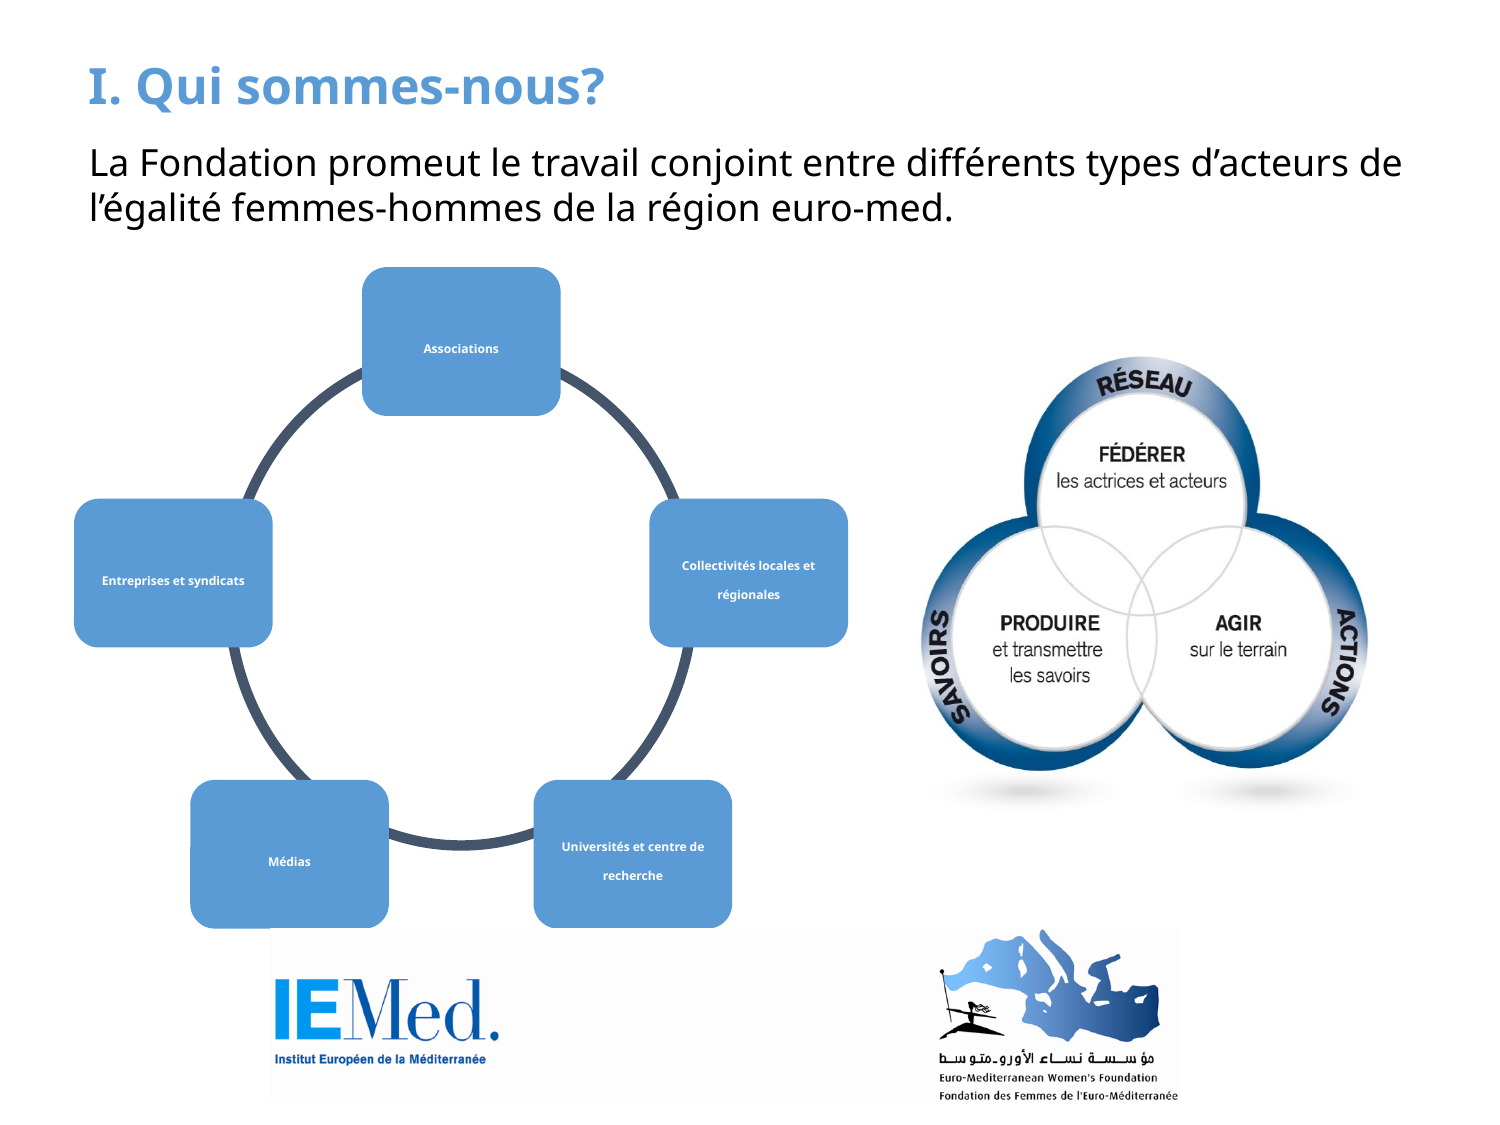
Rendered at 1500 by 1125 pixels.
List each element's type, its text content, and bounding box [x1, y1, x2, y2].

picture [270, 928, 1179, 1101]
title I. Qui sommes-nous? [74, 33, 805, 131]
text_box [74, 267, 849, 929]
picture [913, 341, 1376, 829]
text_box La Fondation promeut le travail conjoint entre différents types d’acteurs de l’égalité femmes-hommes de la région euro-med. [73, 131, 1437, 237]
